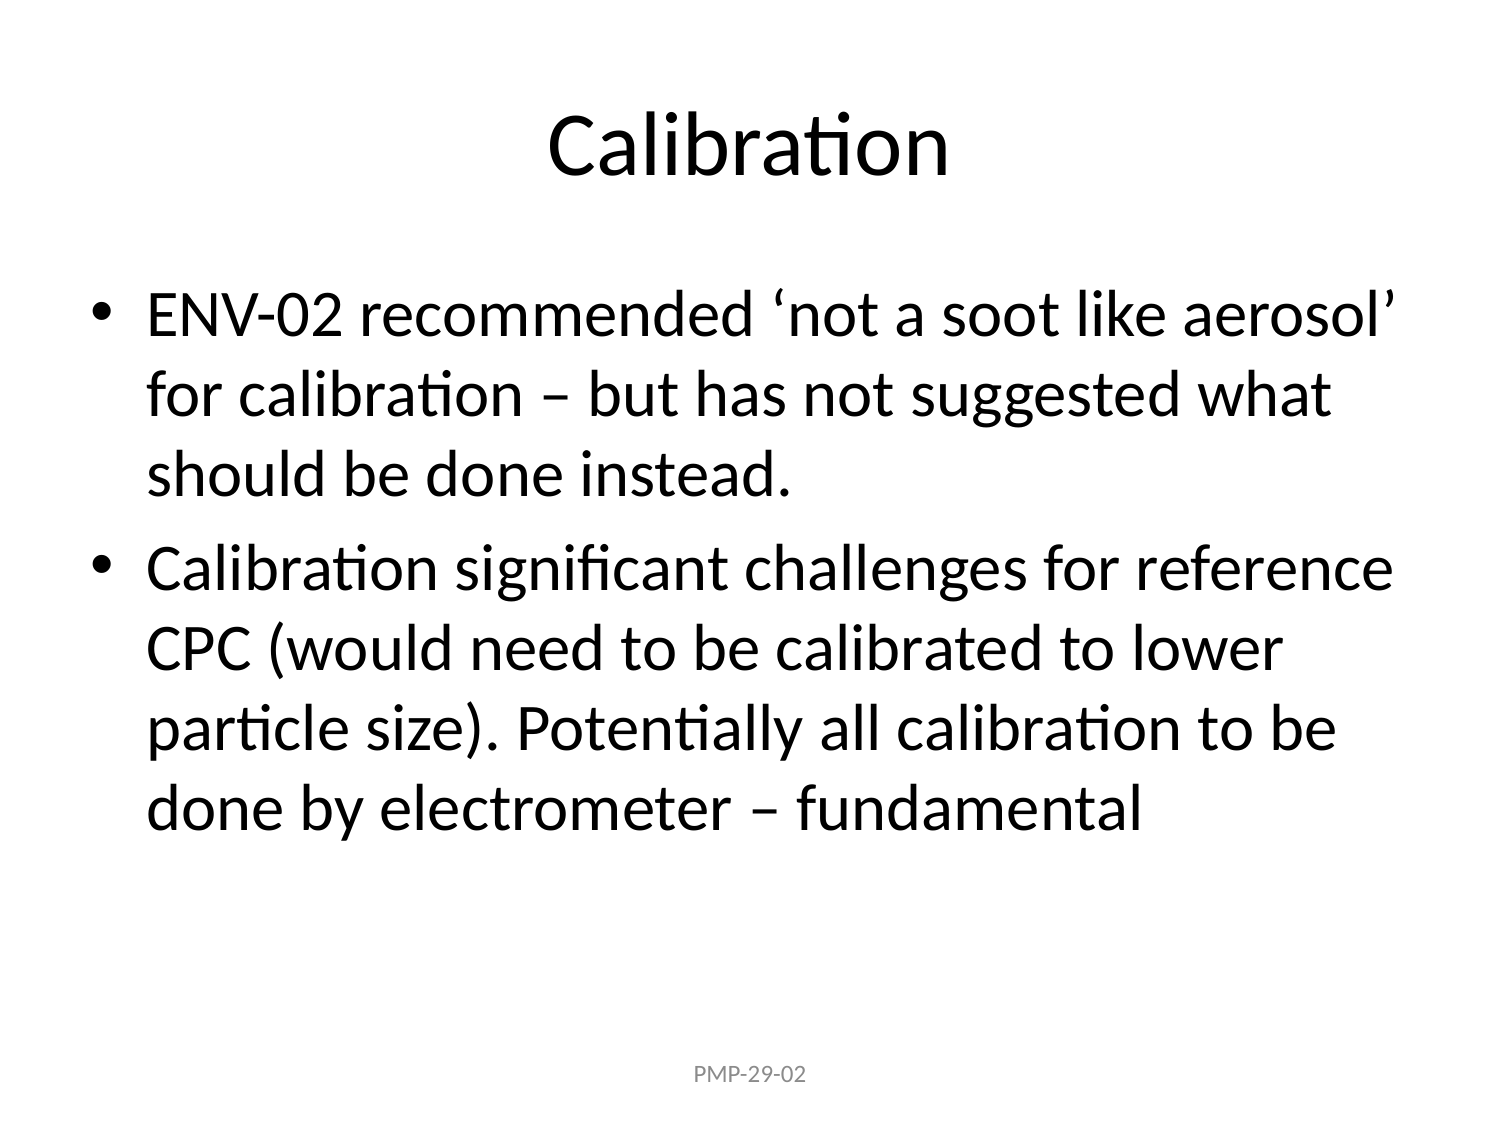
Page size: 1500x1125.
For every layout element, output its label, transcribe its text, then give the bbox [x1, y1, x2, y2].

footer PMP-29-02 [512, 1042, 988, 1103]
title Calibration [75, 45, 1425, 233]
list ENV-02 recommended ‘not a soot like aerosol’ for calibration – but has not suggested what should be done instead. Calibration significant challenges for reference CPC (would need to be calibrated to lower particle size). Potentially all calibration to be done by electrometer – fundamental [75, 262, 1425, 1005]
